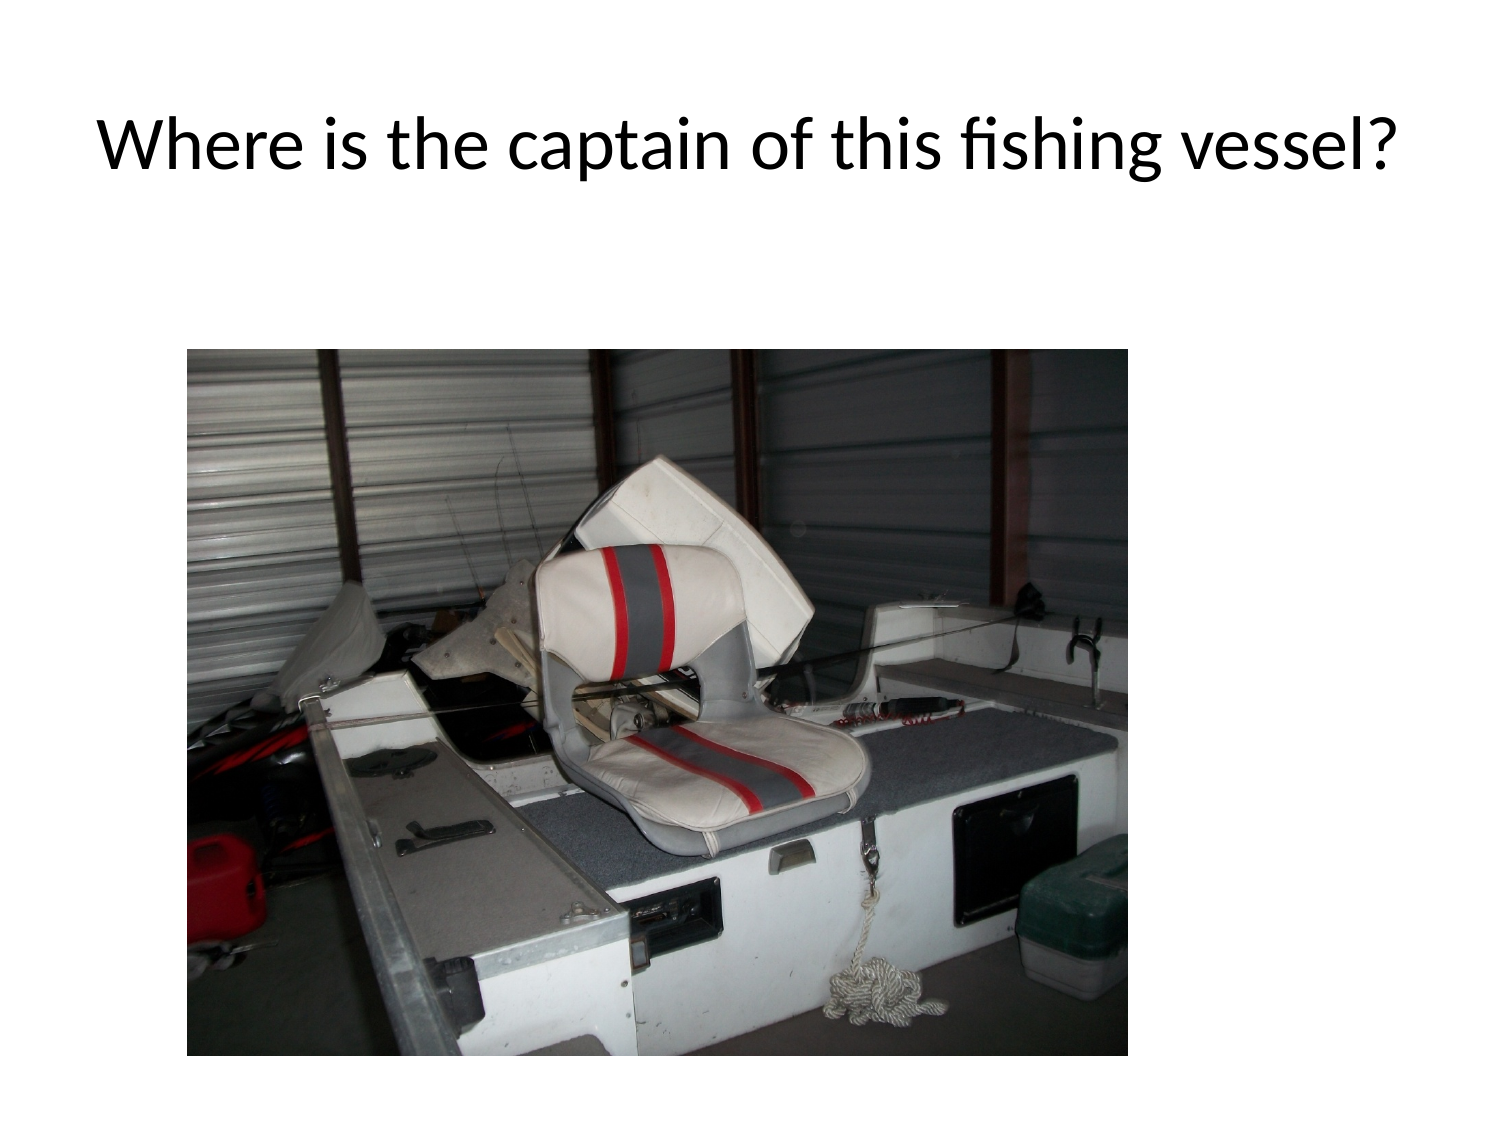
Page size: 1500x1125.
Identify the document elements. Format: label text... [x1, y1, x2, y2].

title Where is the captain of this fishing vessel? [75, 45, 1425, 233]
picture [187, 349, 1129, 1056]
